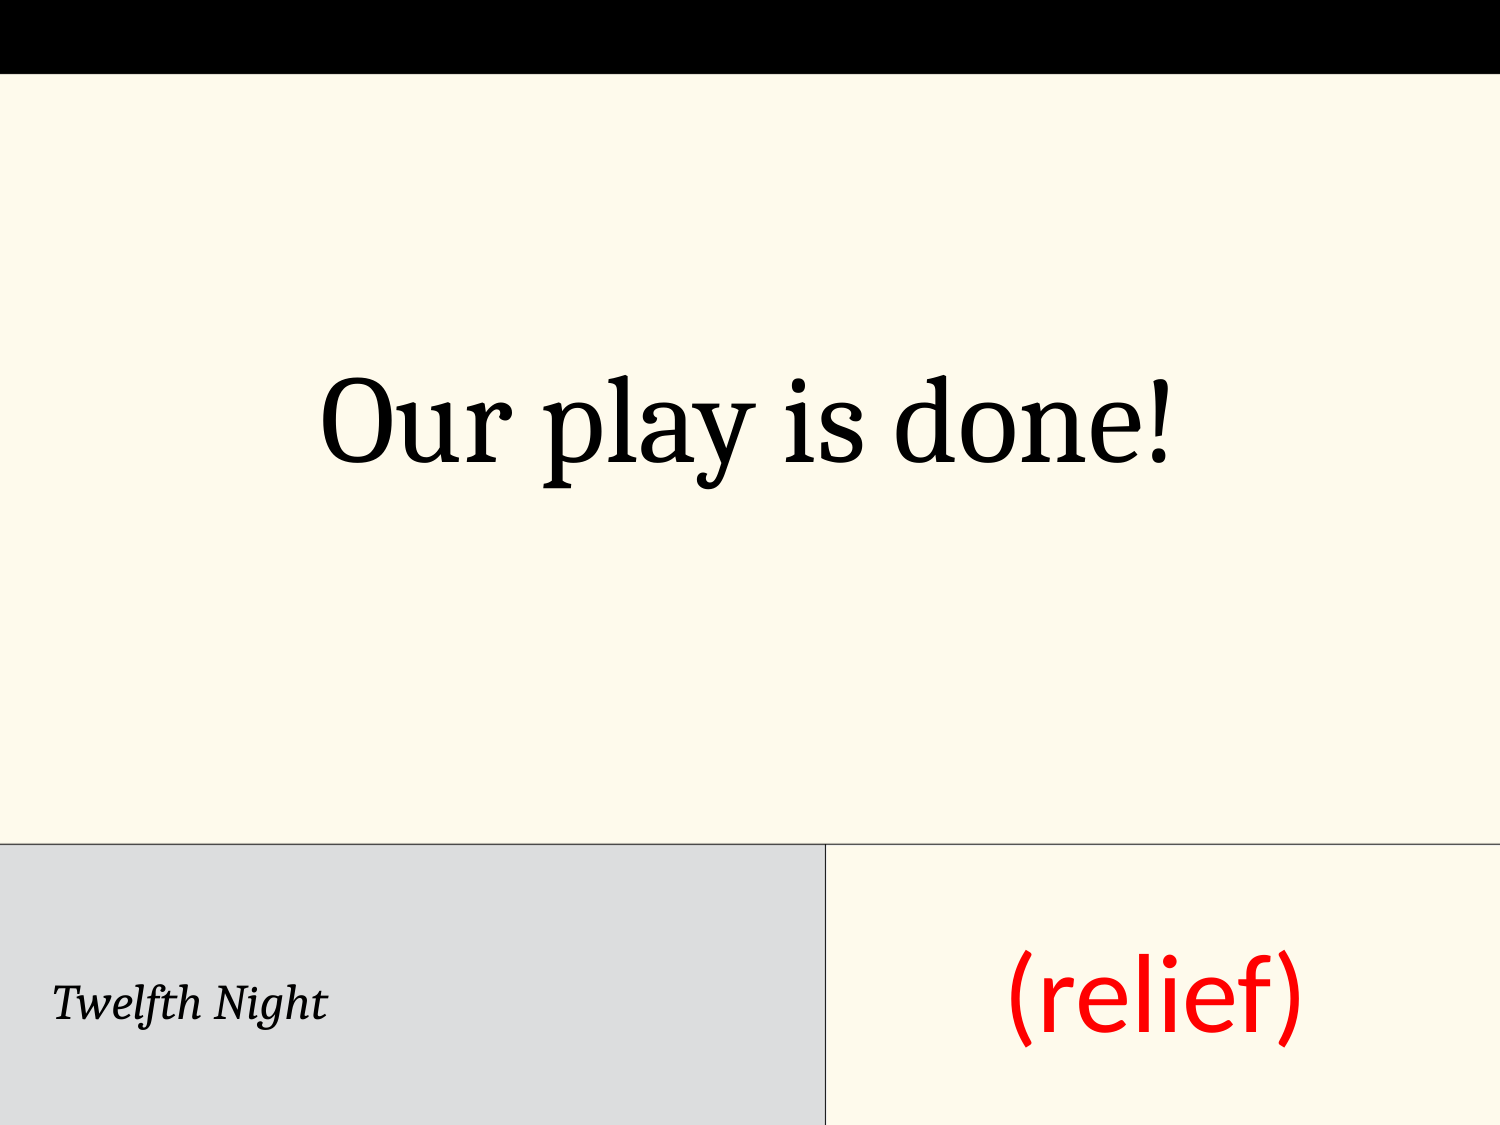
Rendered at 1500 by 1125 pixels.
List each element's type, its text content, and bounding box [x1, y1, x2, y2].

text_box Twelfth Night [37, 962, 688, 1037]
picture [0, 0, 1500, 1125]
text_box Our play is done! [168, 249, 1332, 592]
text_box (relief) [862, 912, 1450, 1088]
